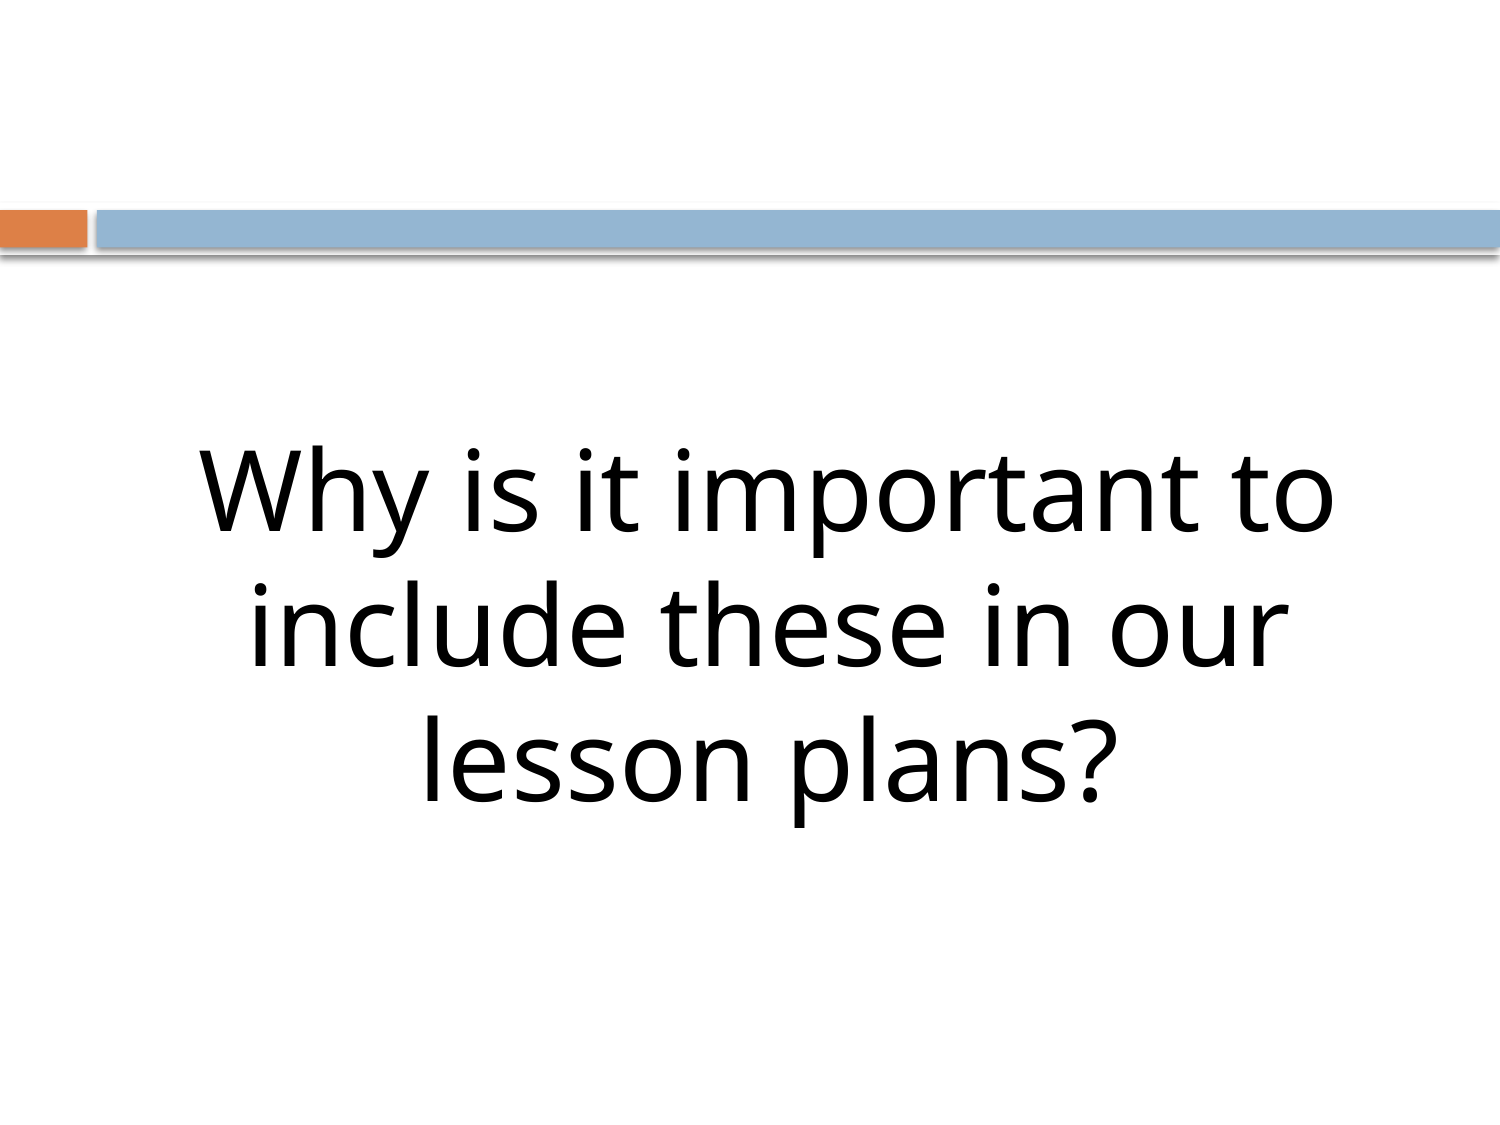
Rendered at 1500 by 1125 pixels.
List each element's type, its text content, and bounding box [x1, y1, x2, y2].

list Why is it important to include these in our lesson plans? [100, 262, 1438, 1000]
